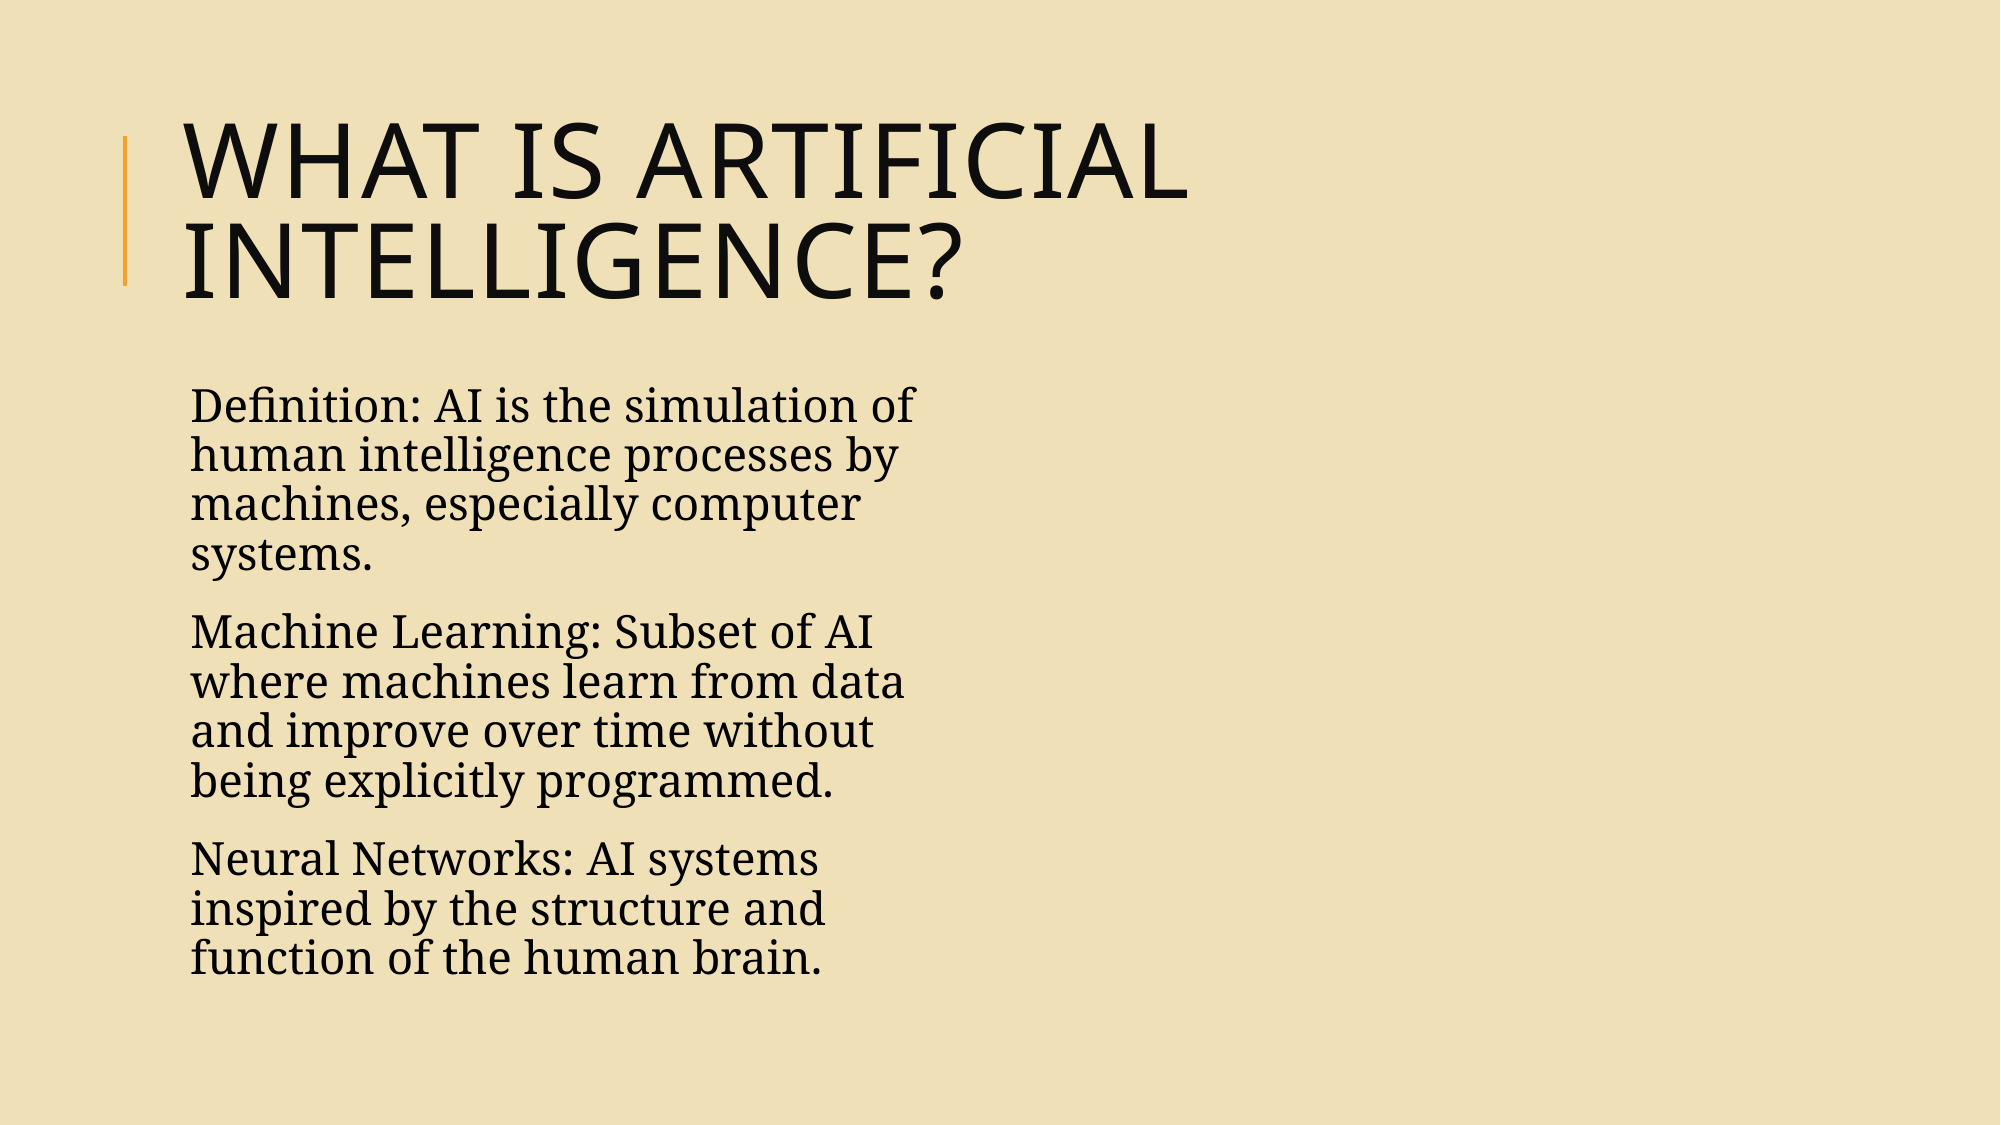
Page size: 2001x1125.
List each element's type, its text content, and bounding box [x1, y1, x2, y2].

title What is Artificial Intelligence? [168, 96, 1763, 342]
list Definition: AI is the simulation of human intelligence processes by machines, especially computer systems. Machine Learning: Subset of AI where machines learn from data and improve over time without being explicitly programmed. Neural Networks: AI systems inspired by the structure and function of the human brain. [168, 375, 948, 1035]
